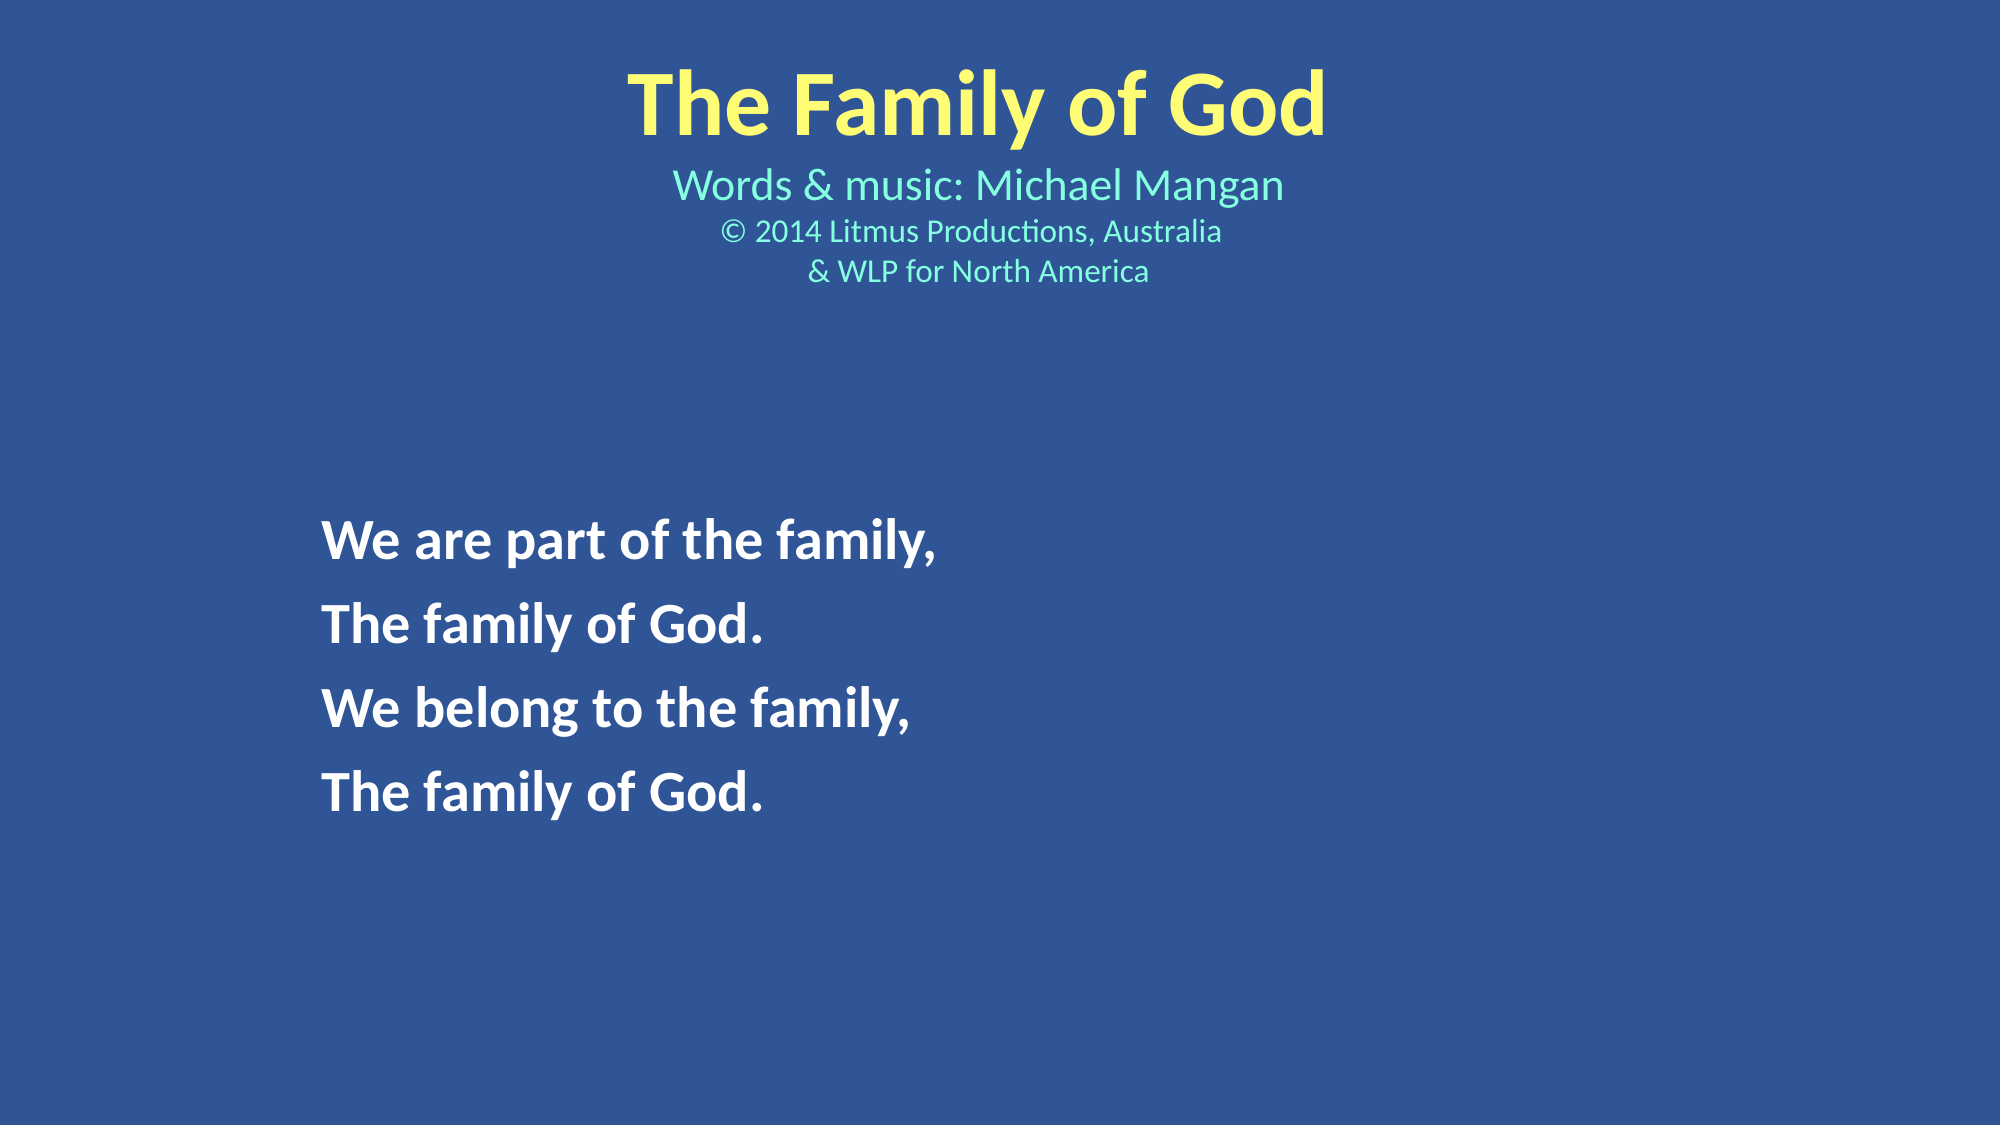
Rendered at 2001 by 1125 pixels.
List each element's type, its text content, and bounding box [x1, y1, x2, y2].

list We are part of the family, The family of God. We belong to the family, The family of God. [306, 501, 1694, 844]
text_box The Family of God Words & music: Michael Mangan © 2014 Litmus Productions, Australia & WLP for North America [291, 0, 1667, 345]
